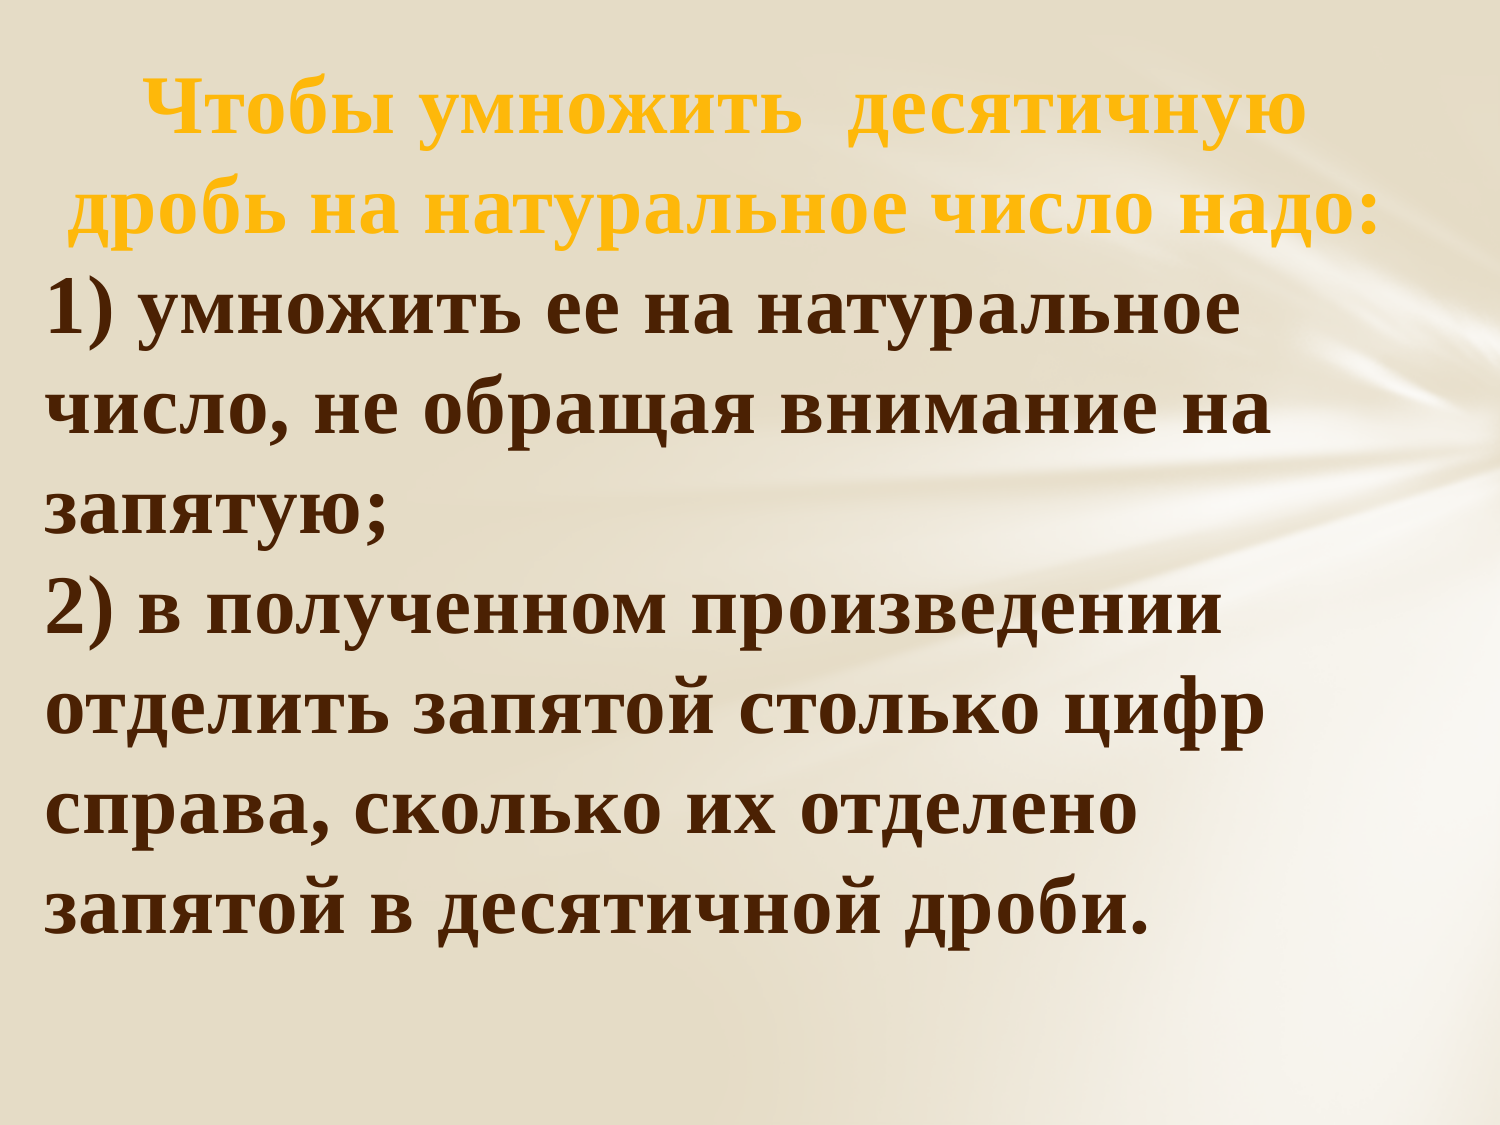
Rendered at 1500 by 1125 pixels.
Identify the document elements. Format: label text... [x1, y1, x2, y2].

text_box Чтобы умножить десятичную дробь на натуральное число надо: 1) умножить ее на натуральное число, не обращая внимание на запятую; 2) в полученном произведении отделить запятой столько цифр справа, сколько их отделено запятой в десятичной дроби. [29, 42, 1424, 958]
